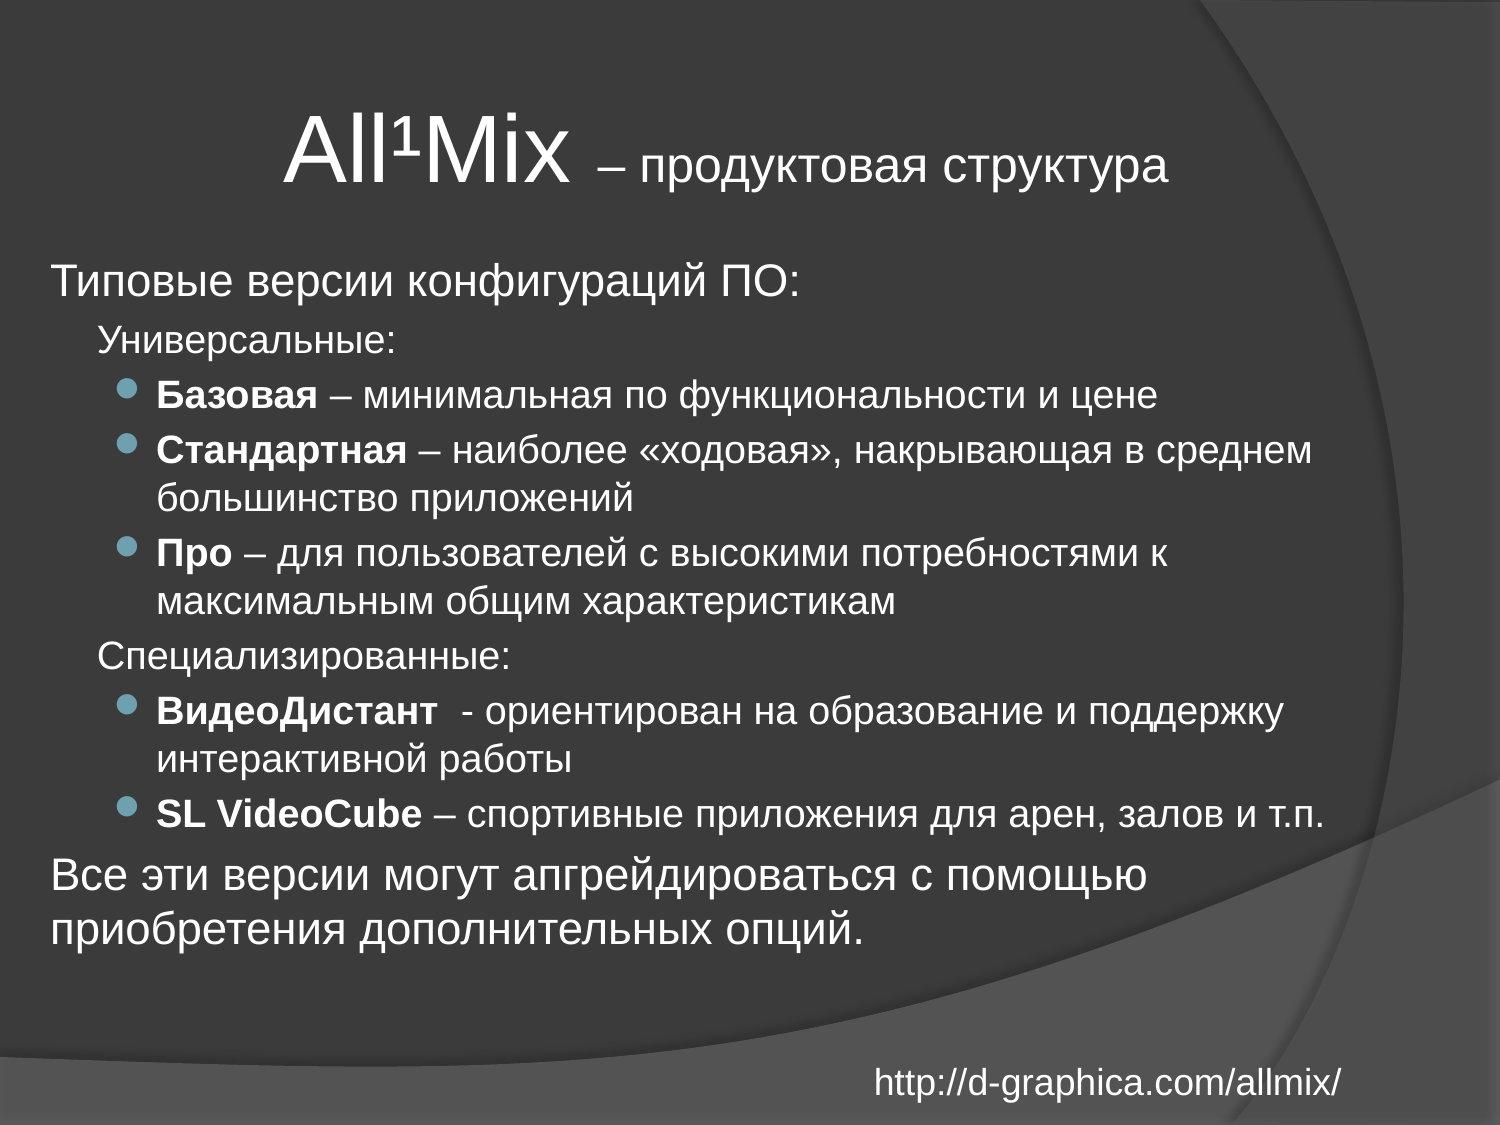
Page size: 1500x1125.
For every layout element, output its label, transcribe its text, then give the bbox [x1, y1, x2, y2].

text_box http://d-graphica.com/allmix/ [859, 1050, 1358, 1111]
title All¹Mix – продуктовая структура [64, 45, 1388, 244]
list Типовые версии конфигураций ПО: Универсальные: Базовая – минимальная по функциональности и цене Стандартная – наиболее «ходовая», накрывающая в среднем большинство приложений Про – для пользователей с высокими потребностями к максимальным общим характеристикам Специализированные: ВидеоДистант - ориентирован на образование и поддержку интерактивной работы SL VideoCube – спортивные приложения для арен, залов и т.п. Все эти версии могут апгрейдироваться с помощью приобретения дополнительных опций. [29, 243, 1360, 988]
